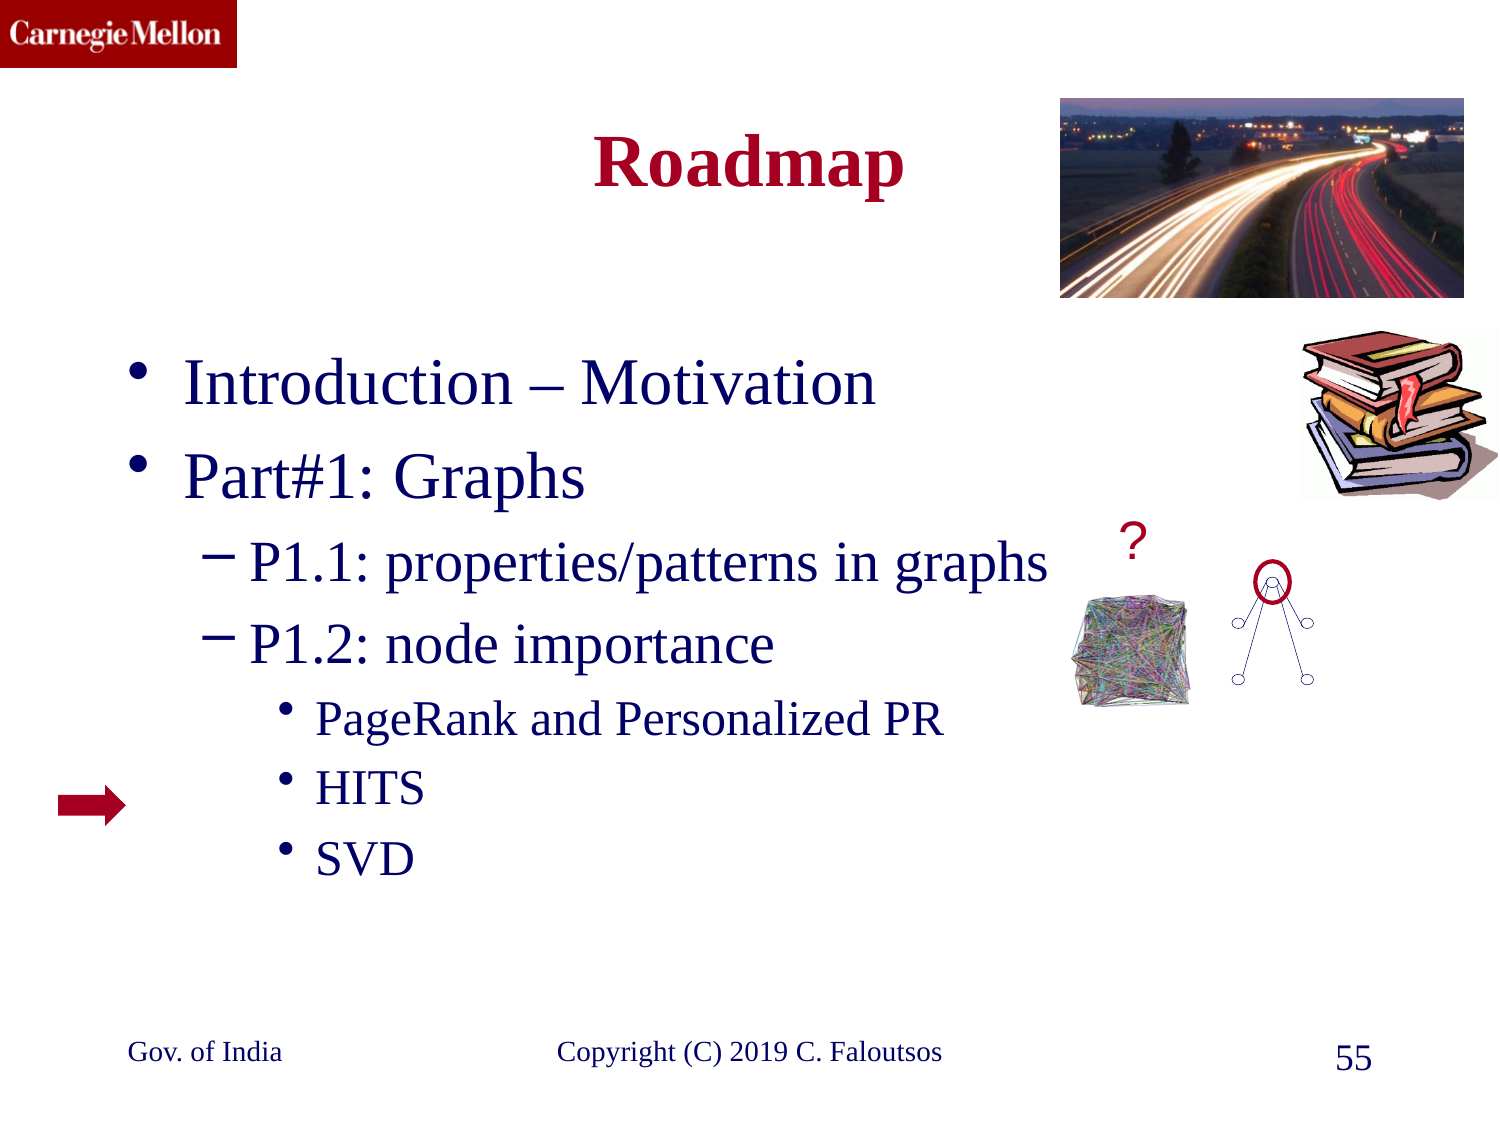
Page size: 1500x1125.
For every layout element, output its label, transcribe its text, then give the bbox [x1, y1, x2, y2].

text_box [1256, 561, 1289, 575]
title Roadmap [112, 99, 1058, 213]
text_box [1231, 576, 1314, 686]
picture [0, 0, 237, 68]
list Introduction – Motivation Part#1: Graphs P1.1: properties/patterns in graphs P1.2: node importance PageRank and Personalized PR HITS SVD [112, 237, 1388, 1001]
footer Copyright (C) 2019 C. Faloutsos [512, 1024, 988, 1101]
slide_number Gov. of India [112, 1024, 426, 1101]
picture [1063, 576, 1202, 729]
picture [1302, 329, 1499, 501]
picture [1060, 98, 1464, 299]
text_box [58, 784, 126, 827]
text_box ? [1103, 497, 1164, 574]
slide_number 55 [1074, 1024, 1388, 1101]
